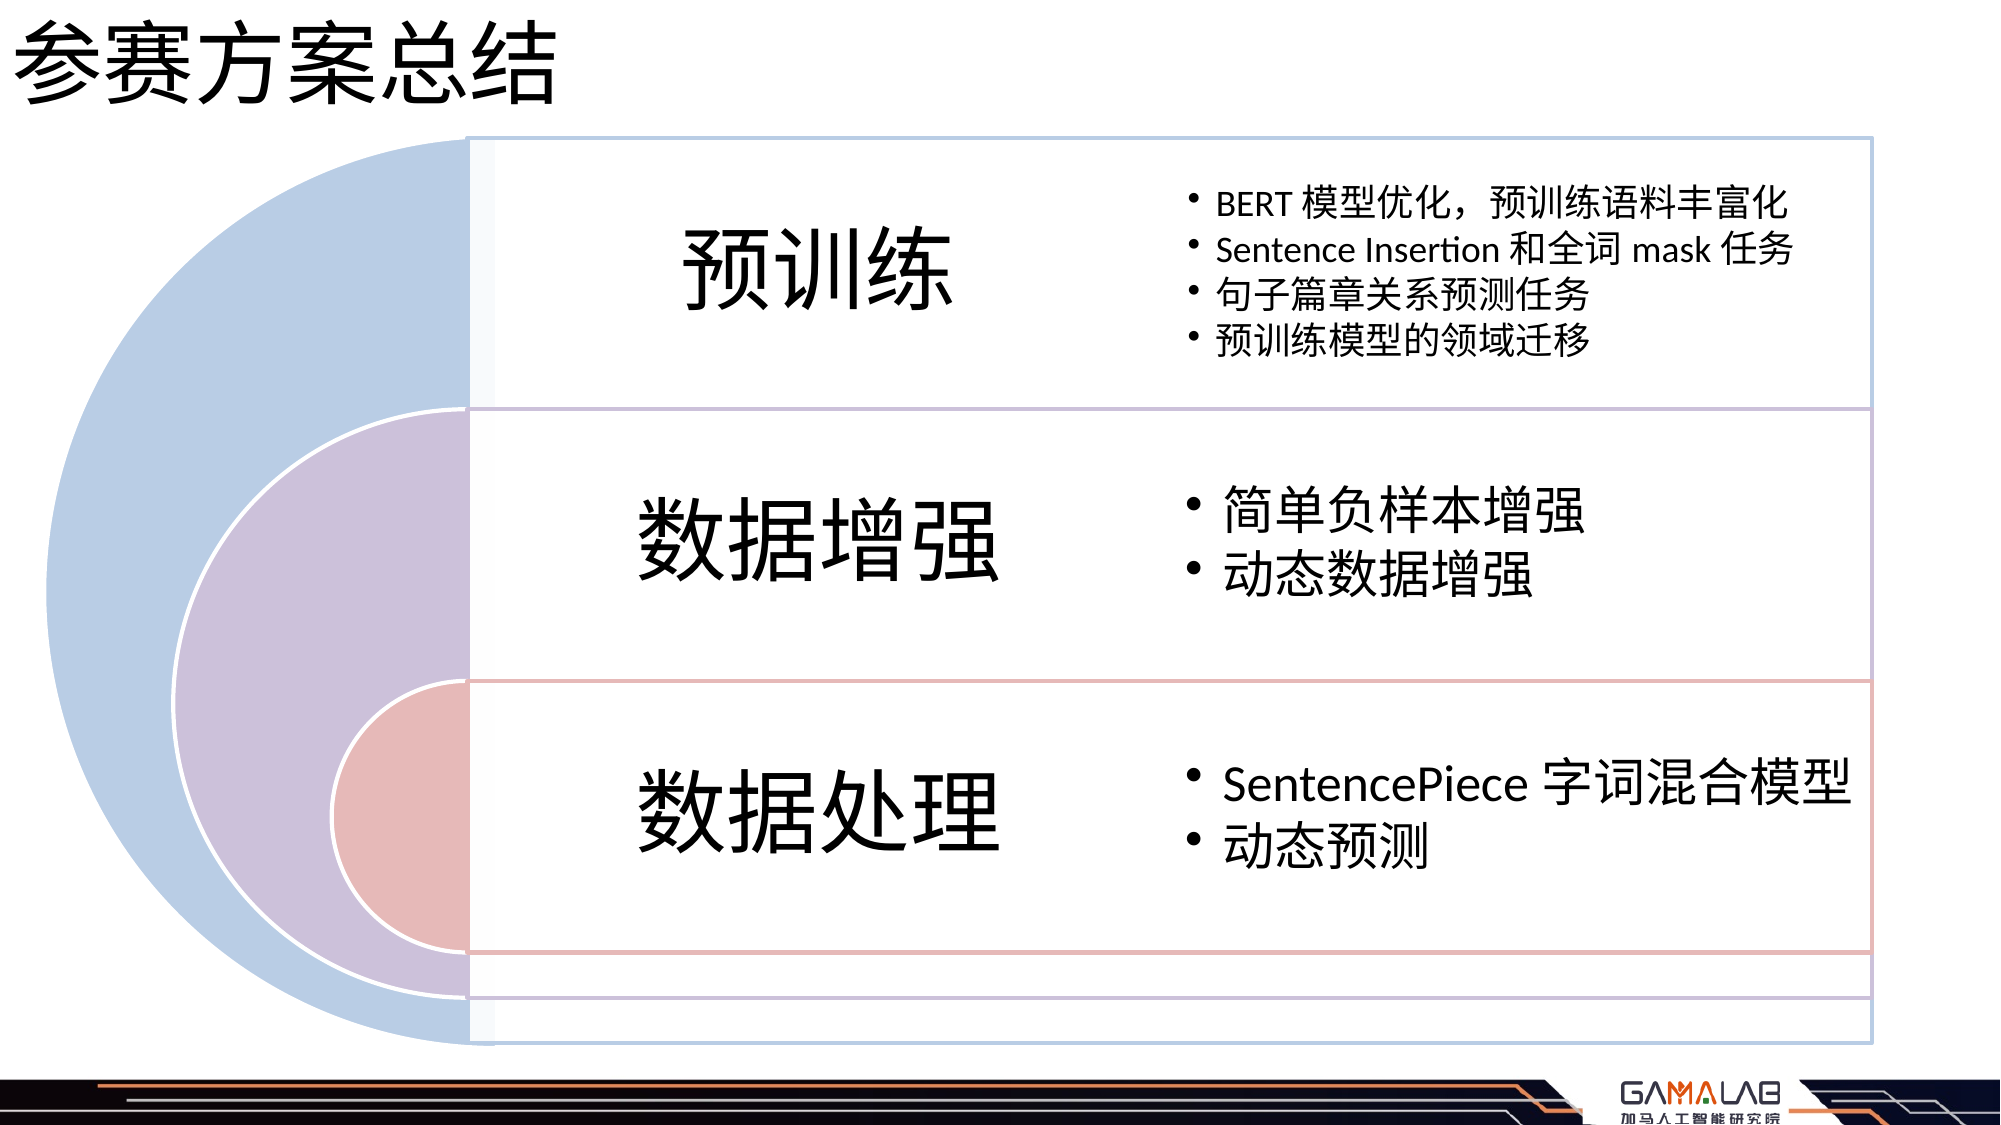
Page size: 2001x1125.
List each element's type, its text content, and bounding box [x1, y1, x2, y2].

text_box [14, 137, 1872, 1044]
picture [1621, 1081, 1780, 1124]
title 参赛方案总结 [0, 0, 1725, 158]
picture [0, 0, 2000, 1125]
